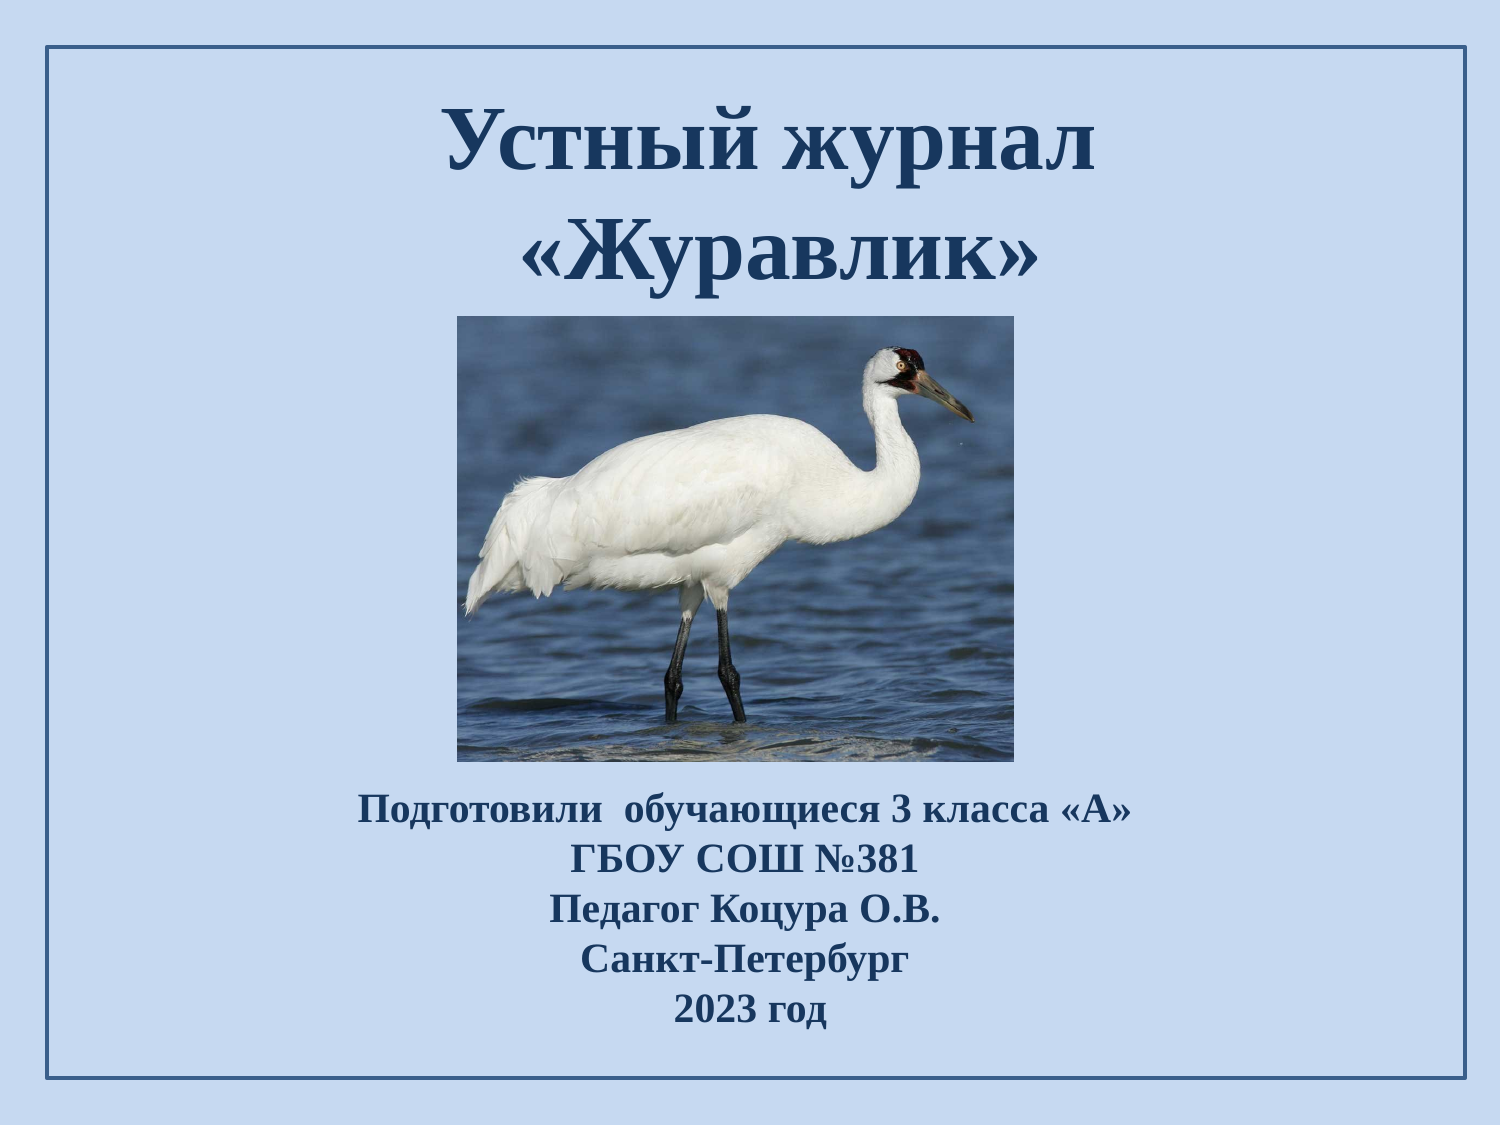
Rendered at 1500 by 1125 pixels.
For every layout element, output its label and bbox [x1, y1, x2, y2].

text_box [45, 45, 1467, 1080]
picture [456, 316, 1014, 762]
